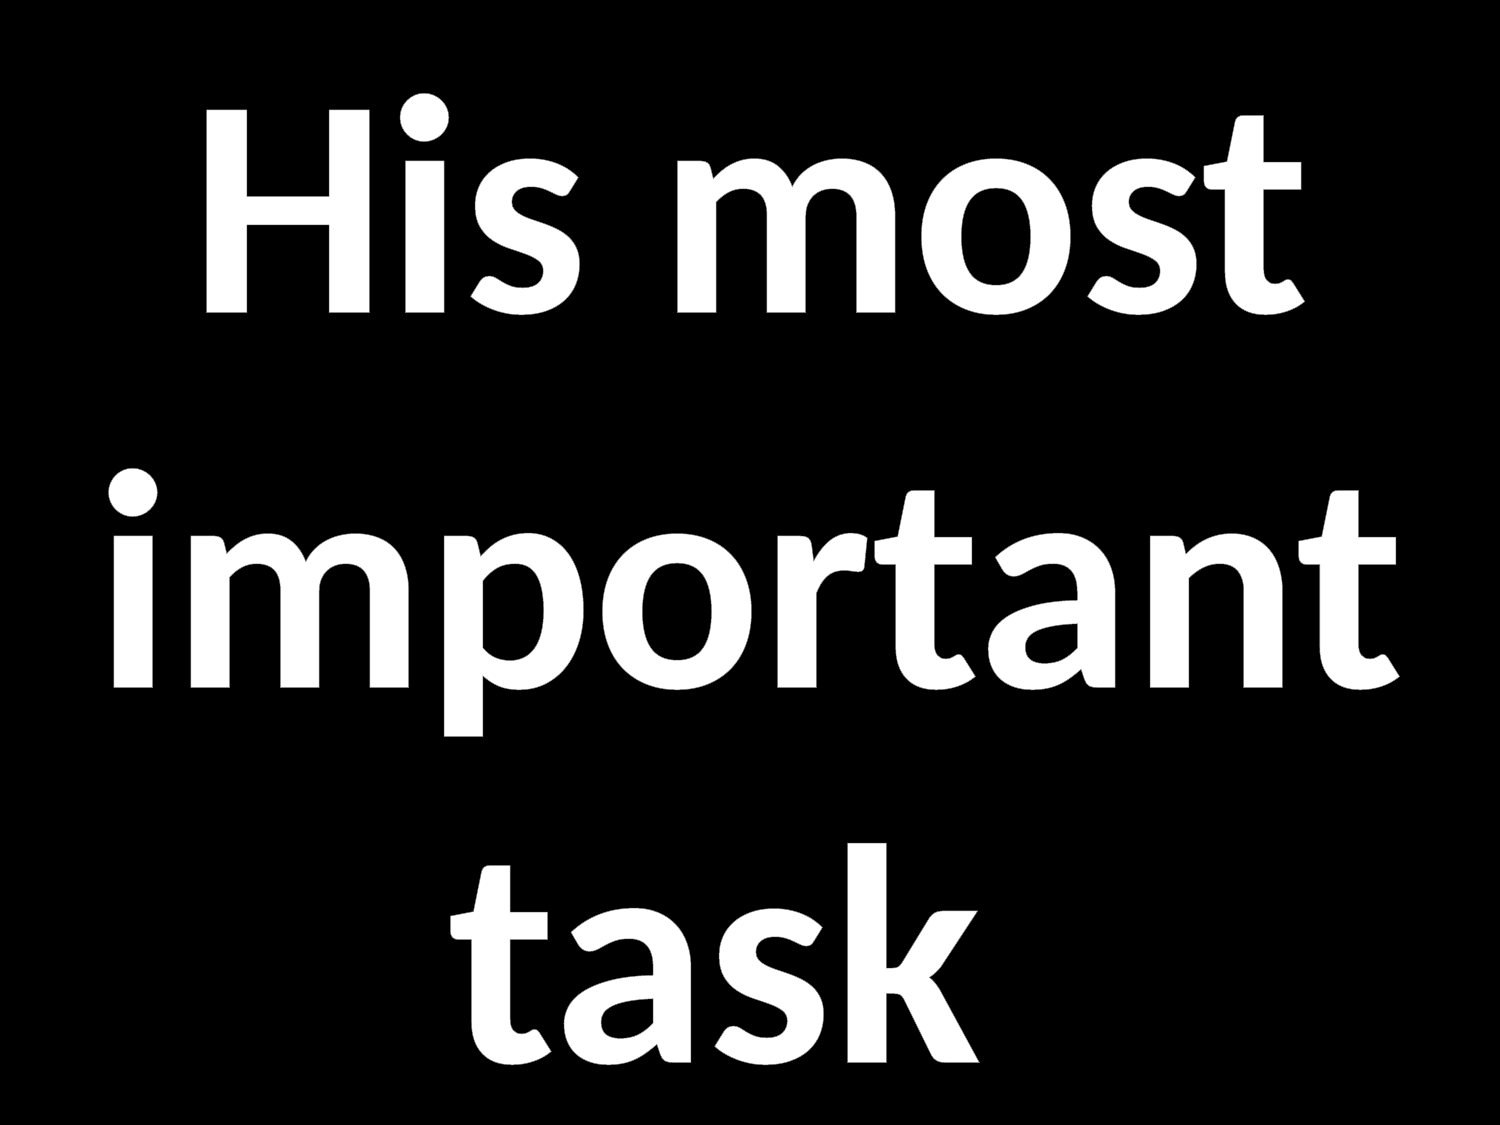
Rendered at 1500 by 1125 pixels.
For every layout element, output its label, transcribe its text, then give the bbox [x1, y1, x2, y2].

title His most important task [0, 0, 1500, 1125]
